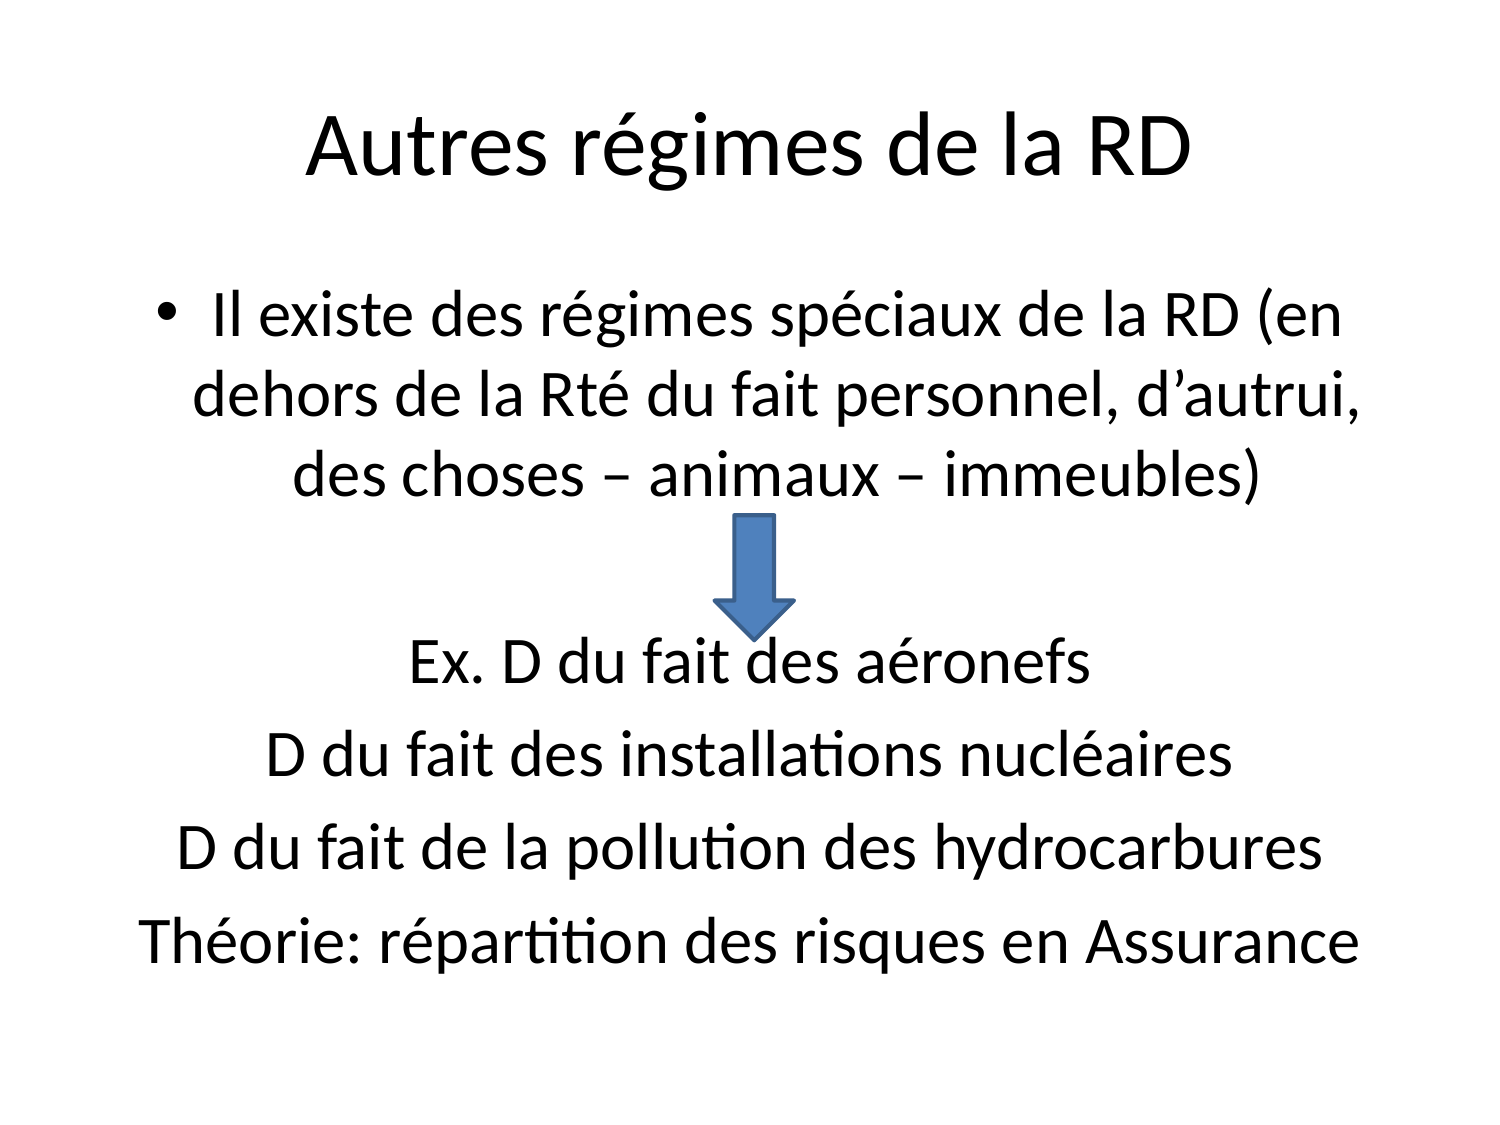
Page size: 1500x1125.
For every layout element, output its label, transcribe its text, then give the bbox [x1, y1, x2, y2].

title Autres régimes de la RD [75, 45, 1425, 233]
list Il existe des régimes spéciaux de la RD (en dehors de la Rté du fait personnel, d’autrui, des choses – animaux – immeubles) Ex. D du fait des aéronefs D du fait des installations nucléaires D du fait de la pollution des hydrocarbures Théorie: répartition des risques en Assurance [75, 262, 1425, 1005]
text_box [712, 513, 796, 643]
